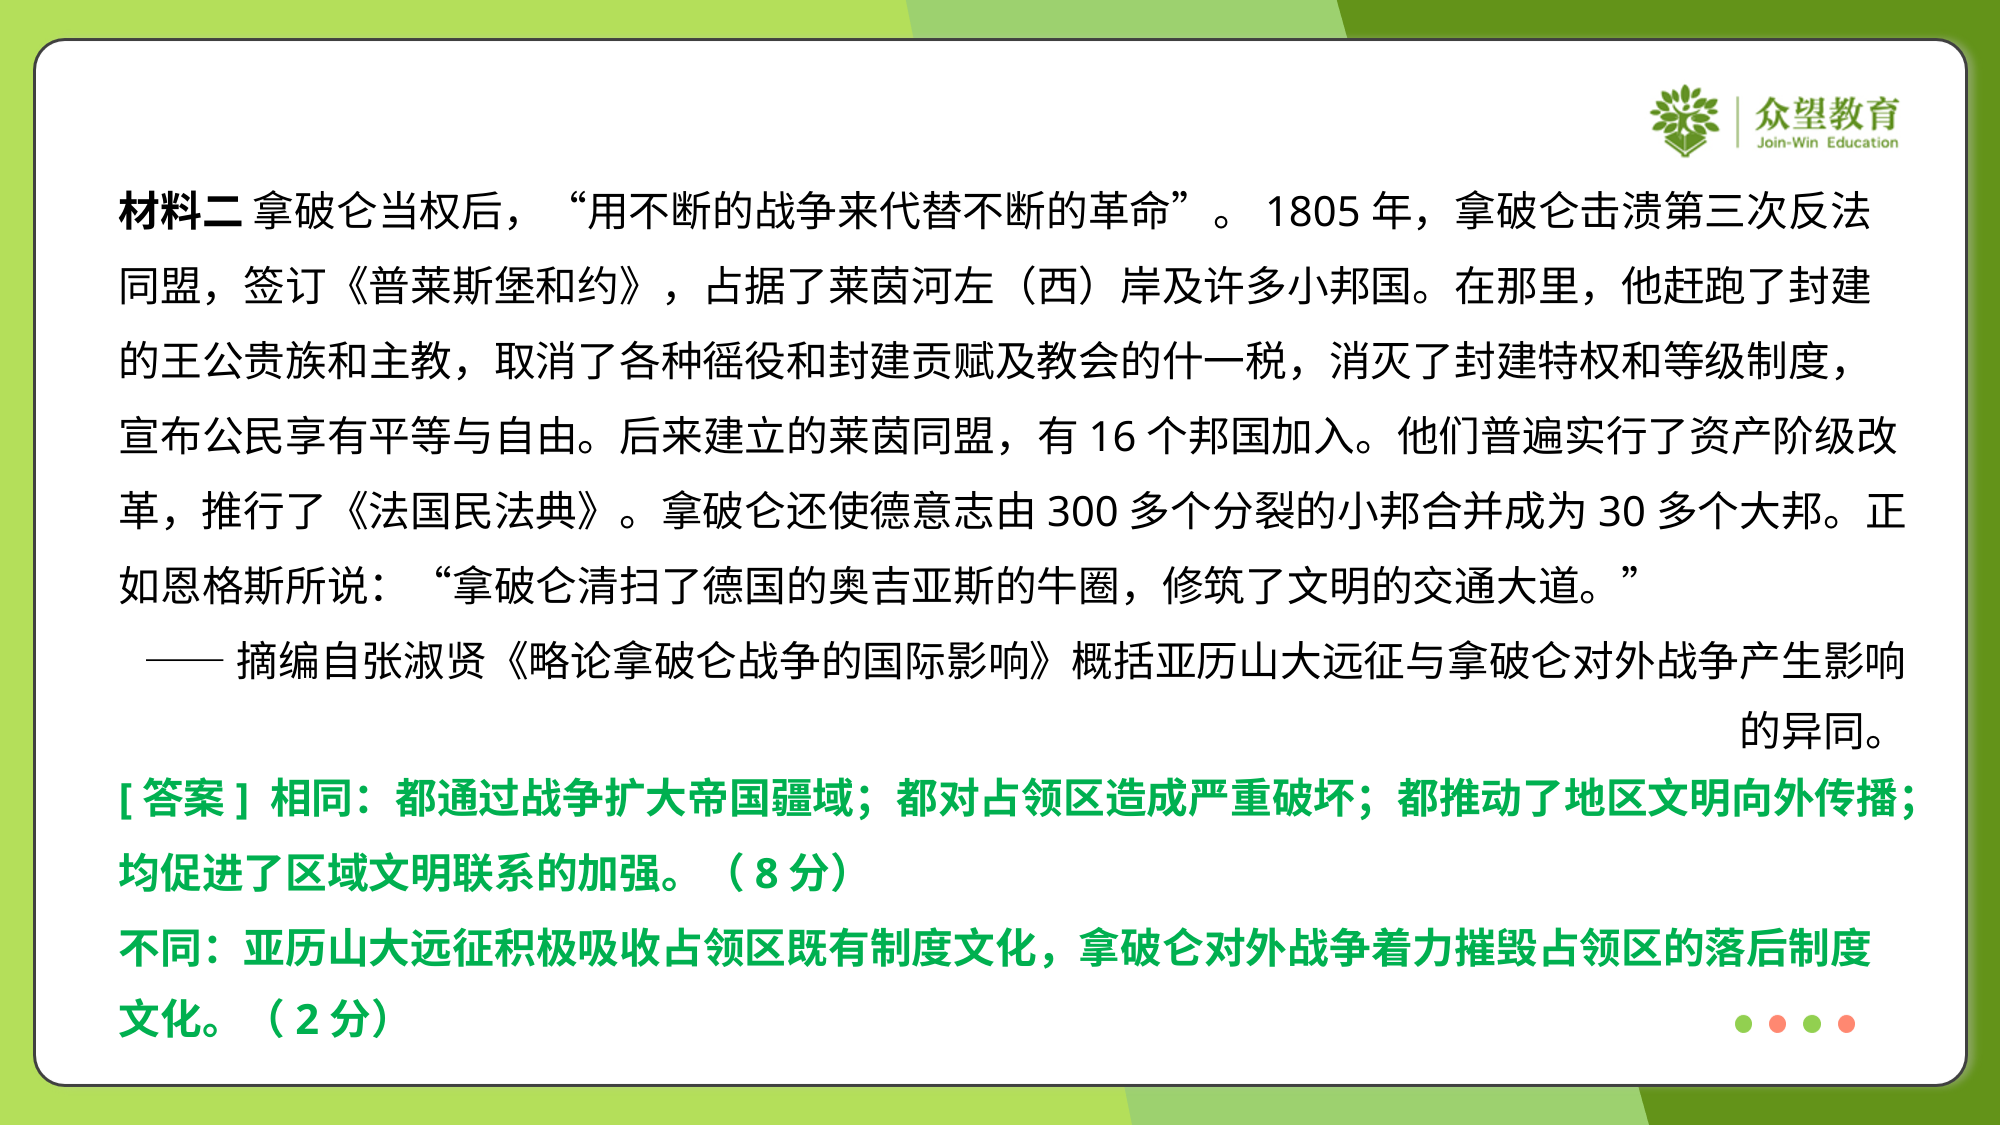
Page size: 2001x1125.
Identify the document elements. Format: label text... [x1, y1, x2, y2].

picture [0, 0, 2000, 1125]
text_box [答案] 相同：都通过战争扩大帝国疆域；都对占领区造成严重破坏；都推动了地区文明向外传播； 均促进了区域文明联系的加强。（8分） 不同：亚历山大远征积极吸收占领区既有制度文化，拿破仑对外战争着力摧毁占领区的落后制度 文化。（2分） [118, 747, 1883, 1037]
text_box 材料二 拿破仑当权后，“用不断的战争来代替不断的革命”。1805年，拿破仑击溃第三次反法 同盟，签订《普莱斯堡和约》，占据了莱茵河左（西）岸及许多小邦国。在那里，他赶跑了封建 的王公贵族和主教，取消了各种徭役和封建贡赋及教会的什一税，消灭了封建特权和等级制度， 宣布公民享有平等与自由。后来建立的莱茵同盟，有16个邦国加入。他们普遍实行了资产阶级改 革，推行了《法国民法典》。拿破仑还使德意志由300多个分裂的小邦合并成为30多个大邦。正 如恩格斯所说：“拿破仑清扫了德国的奥吉亚斯的牛圈，修筑了文明的交通大道。” ——摘编自张淑贤《略论拿破仑战争的国际影响》概括亚历山大远征与拿破仑对外战争产生影响 的异同。 [118, 159, 1883, 747]
